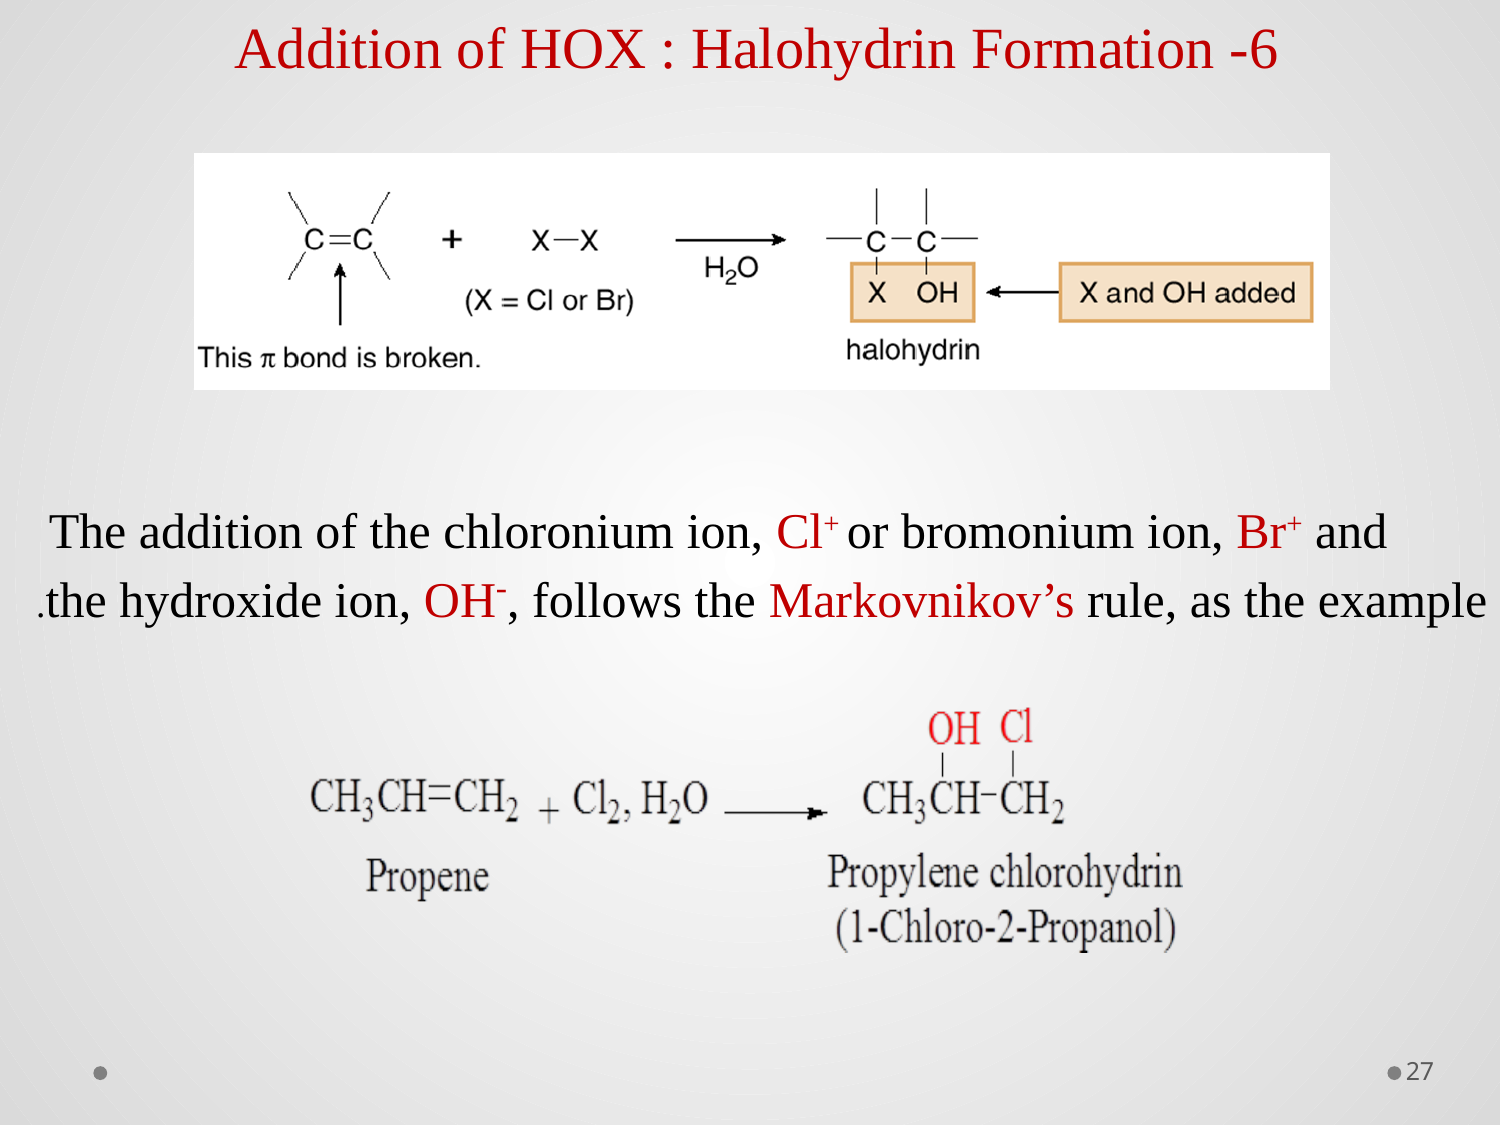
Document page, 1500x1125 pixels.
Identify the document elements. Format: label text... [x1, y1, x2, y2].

picture [194, 152, 1330, 390]
text_box The addition of the chloronium ion, Cl+ or bromonium ion, Br+ and the hydroxide ion, OH-, follows the Markovnikov’s rule, as the example. [21, 491, 1500, 637]
picture [310, 703, 1183, 953]
slide_number 27 [1401, 1042, 1494, 1103]
text_box 6- Addition of HOX : Halohydrin Formation [88, 2, 1294, 88]
